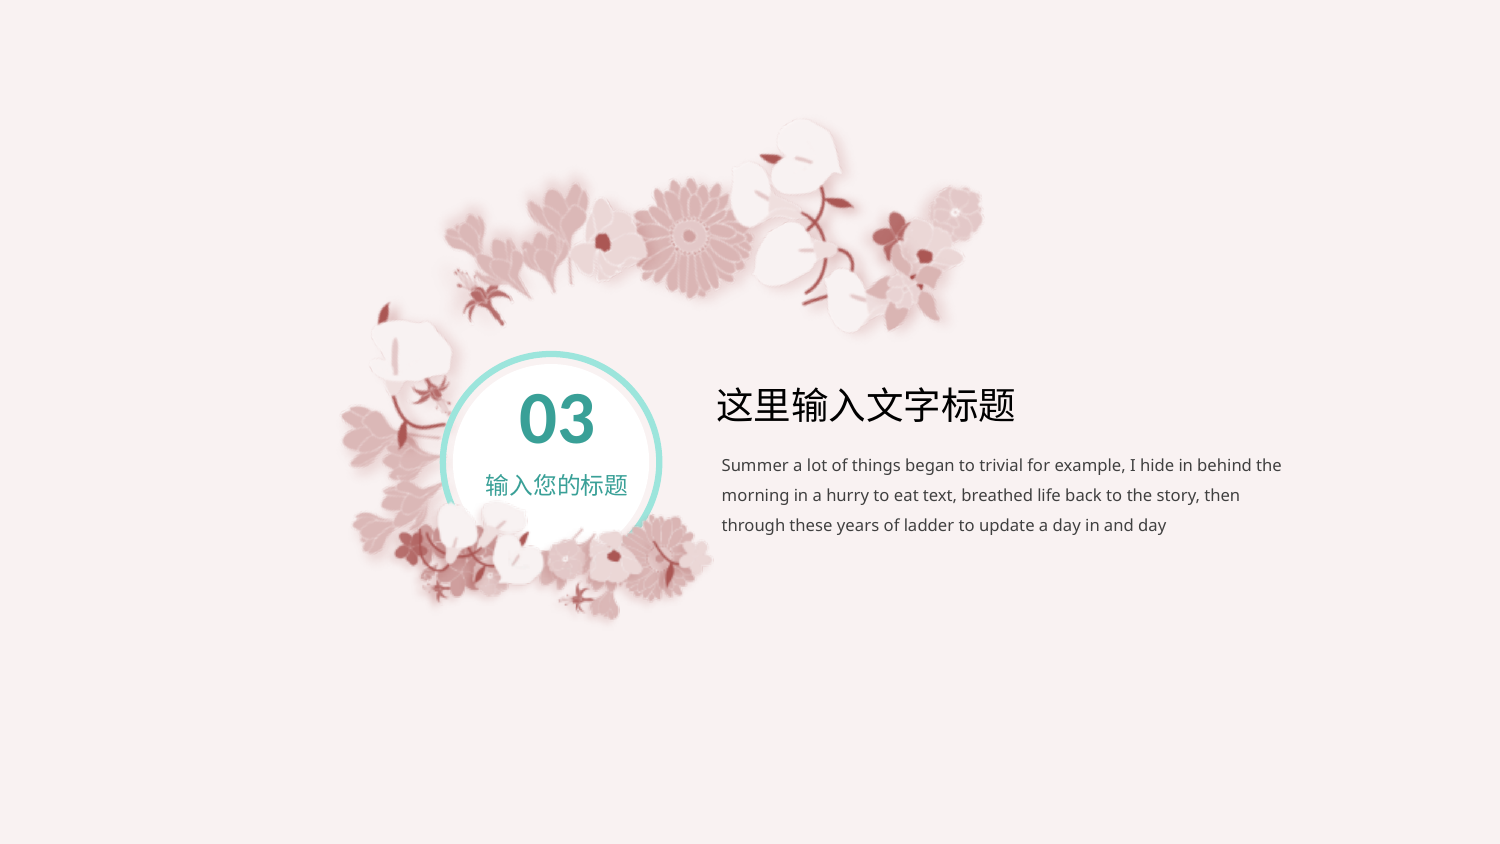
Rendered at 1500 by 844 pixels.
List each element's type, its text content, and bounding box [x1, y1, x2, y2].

text_box 这里输入文字标题 [1006, 374, 1086, 434]
text_box Summer a lot of things began to trivial for example, I hide in behind the morning in a hurry to eat text, breathed life back to the story, then through these years of ladder to update a day in and day [723, 437, 1319, 573]
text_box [442, 353, 660, 487]
picture [259, 129, 1002, 631]
